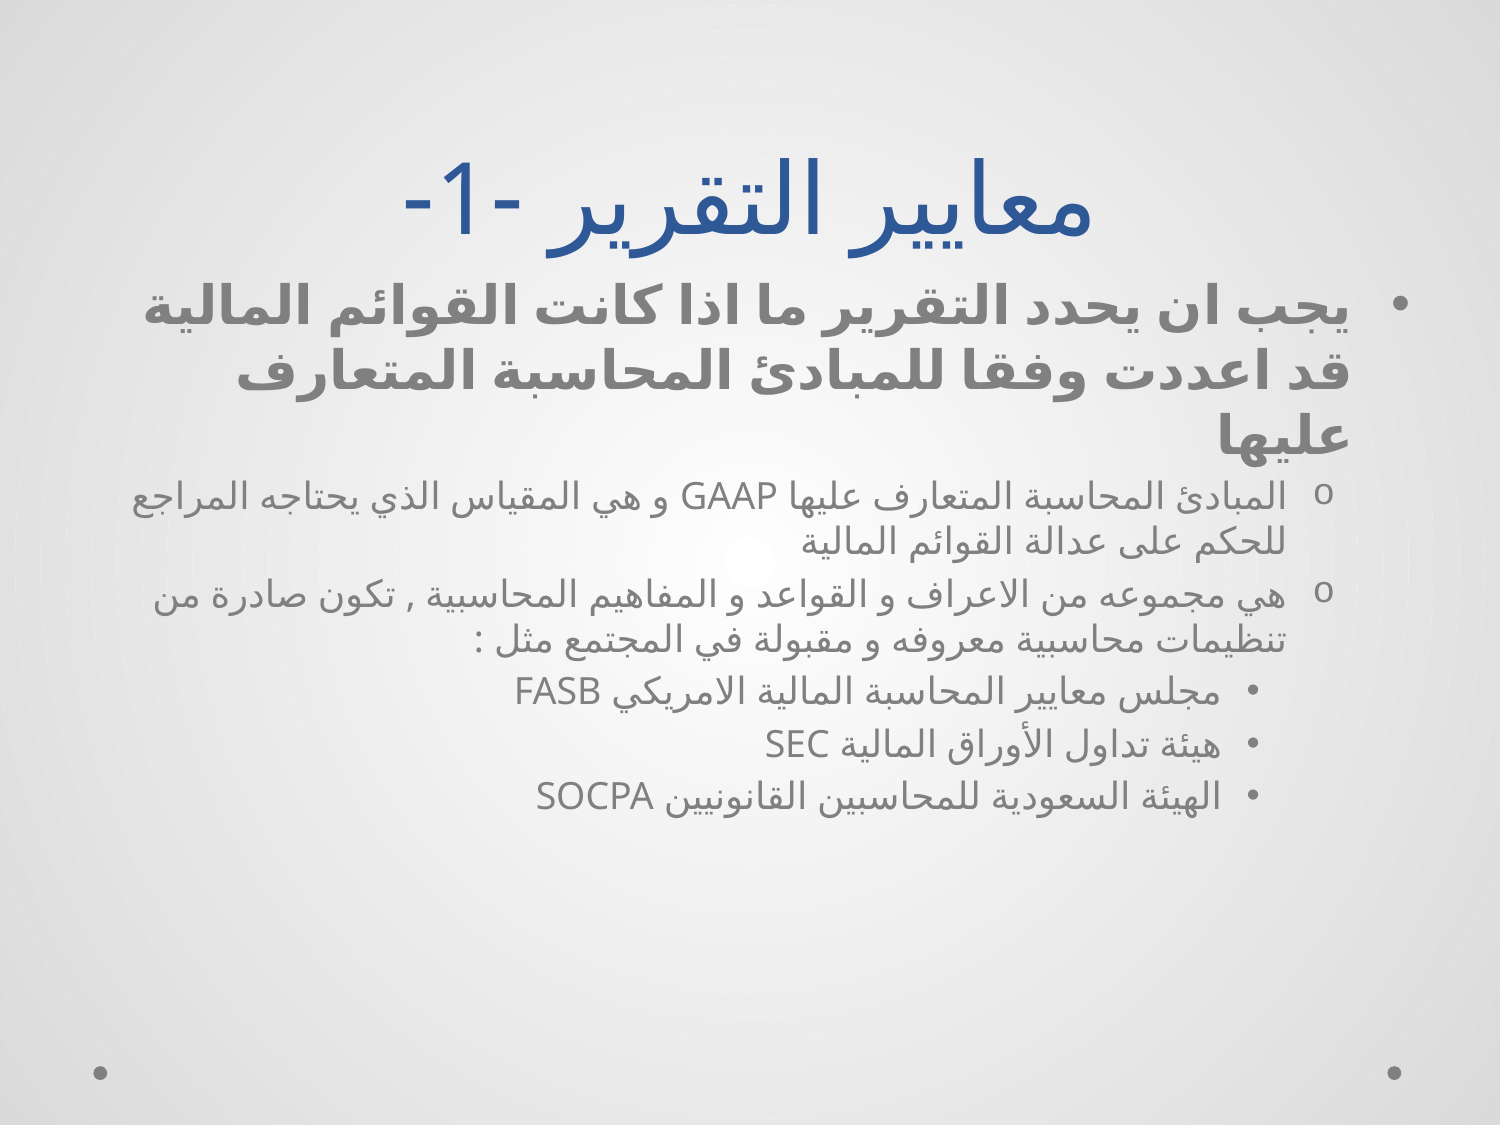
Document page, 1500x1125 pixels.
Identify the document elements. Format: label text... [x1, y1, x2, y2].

list يجب ان يحدد التقرير ما اذا كانت القوائم المالية قد اعددت وفقا للمبادئ المحاسبة المتعارف عليها المبادئ المحاسبة المتعارف عليها GAAP و هي المقياس الذي يحتاجه المراجع للحكم على عدالة القوائم المالية هي مجموعه من الاعراف و القواعد و المفاهيم المحاسبية , تكون صادرة من تنظيمات محاسبية معروفه و مقبولة في المجتمع مثل : مجلس معايير المحاسبة المالية الامريكي FASB هيئة تداول الأوراق المالية SEC الهيئة السعودية للمحاسبين القانونيين SOCPA [75, 262, 1425, 1005]
title معايير التقرير -1- [75, 0, 1425, 262]
